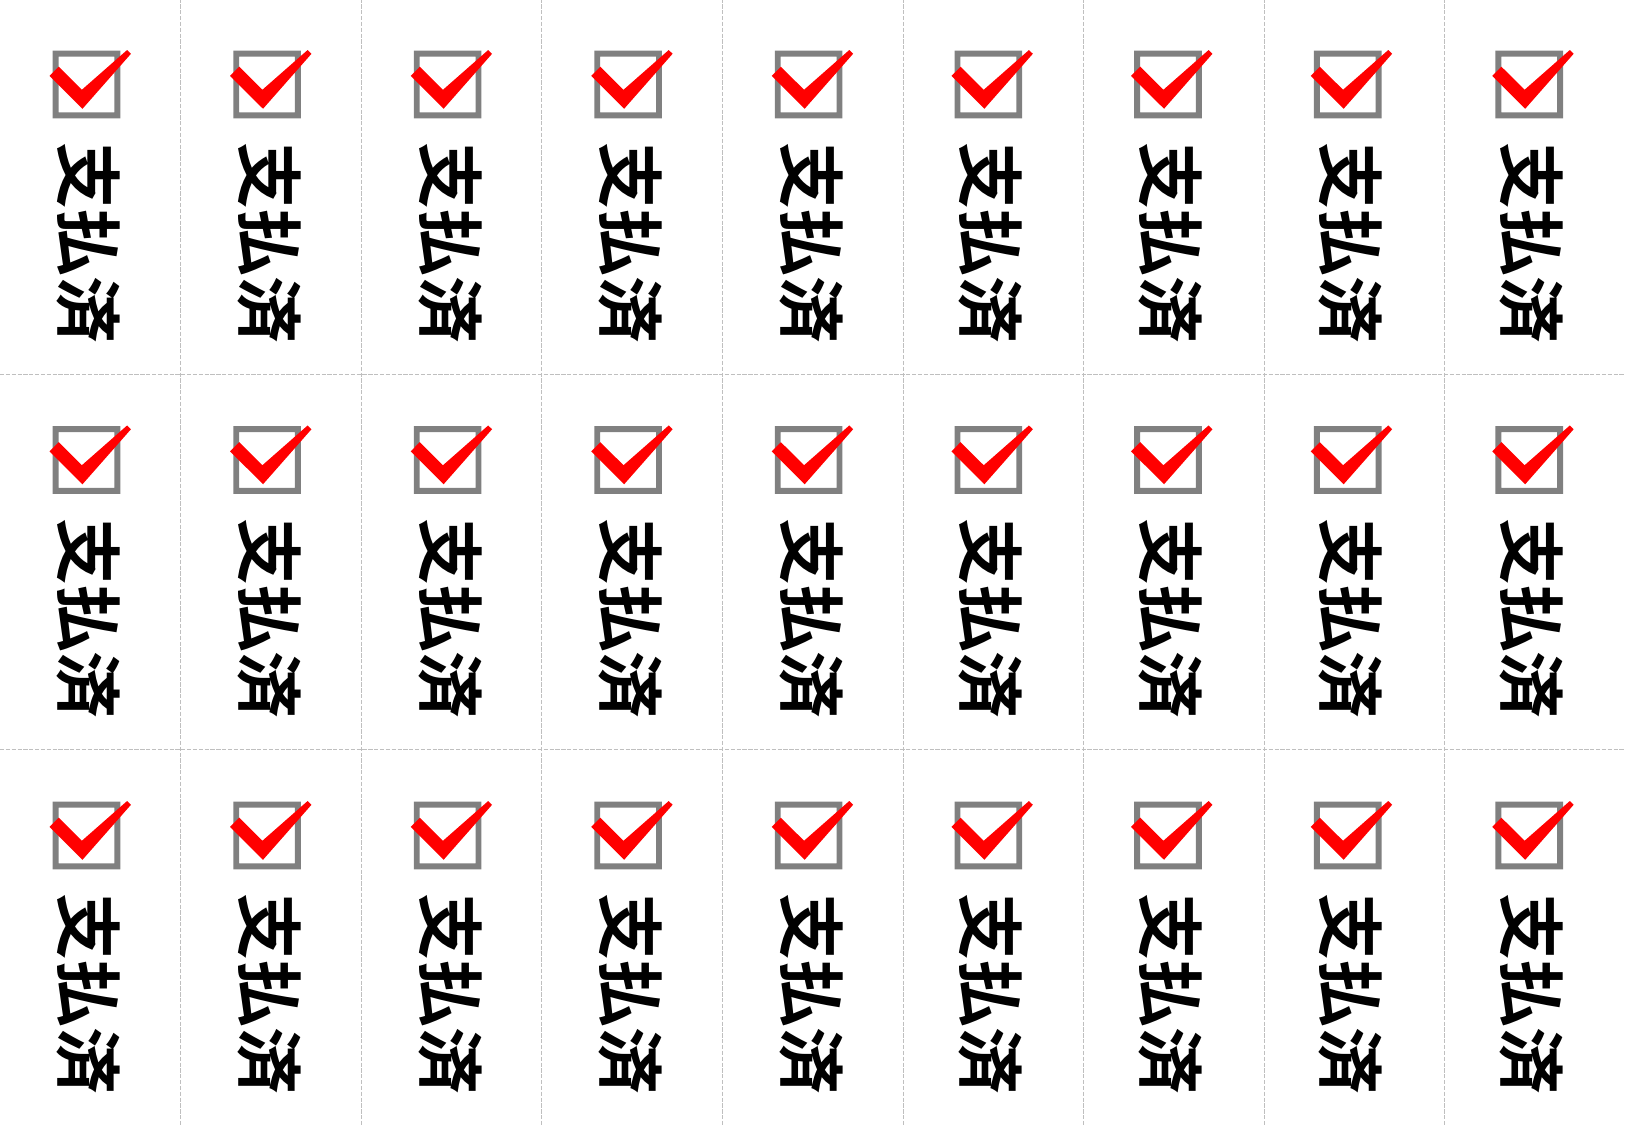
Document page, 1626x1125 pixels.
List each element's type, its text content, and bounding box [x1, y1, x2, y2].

text_box 支払済 [410, 138, 492, 348]
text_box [230, 425, 312, 494]
text_box 支払済 [1131, 513, 1213, 724]
text_box 支払済 [49, 138, 131, 348]
text_box 支払済 [1492, 138, 1574, 348]
text_box 支払済 [49, 513, 131, 724]
text_box 支払済 [1131, 138, 1213, 348]
text_box 支払済 [591, 513, 673, 724]
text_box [951, 800, 1033, 870]
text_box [1131, 425, 1213, 494]
text_box 支払済 [410, 889, 492, 1099]
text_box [1310, 800, 1393, 870]
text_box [1492, 49, 1574, 119]
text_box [49, 425, 131, 494]
text_box 支払済 [591, 138, 673, 348]
text_box 支払済 [951, 513, 1033, 724]
text_box 支払済 [951, 138, 1033, 348]
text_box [410, 425, 493, 494]
text_box 支払済 [772, 889, 853, 1099]
text_box 支払済 [230, 513, 312, 724]
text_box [410, 800, 493, 870]
text_box 支払済 [772, 138, 853, 348]
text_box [591, 800, 673, 870]
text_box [771, 425, 854, 494]
text_box 支払済 [49, 889, 131, 1099]
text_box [771, 49, 854, 119]
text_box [230, 49, 312, 119]
text_box 支払済 [230, 138, 312, 348]
text_box 支払済 [1311, 138, 1392, 348]
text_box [1131, 800, 1213, 870]
text_box 支払済 [1492, 889, 1574, 1099]
text_box 支払済 [1311, 513, 1392, 724]
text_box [410, 49, 493, 119]
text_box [771, 800, 854, 870]
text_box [230, 800, 312, 870]
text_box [1492, 800, 1574, 870]
text_box 支払済 [772, 513, 853, 724]
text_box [951, 49, 1033, 119]
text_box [1310, 425, 1393, 494]
text_box 支払済 [1492, 513, 1574, 724]
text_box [1131, 49, 1213, 119]
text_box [1310, 49, 1393, 119]
text_box 支払済 [591, 889, 673, 1099]
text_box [951, 425, 1033, 494]
text_box 支払済 [951, 889, 1033, 1099]
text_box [49, 800, 131, 870]
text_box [591, 49, 673, 119]
text_box 支払済 [230, 889, 312, 1099]
text_box 支払済 [1131, 889, 1213, 1099]
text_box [49, 49, 131, 119]
text_box 支払済 [1311, 889, 1392, 1099]
text_box 支払済 [410, 513, 492, 724]
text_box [1492, 425, 1574, 494]
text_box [591, 425, 673, 494]
